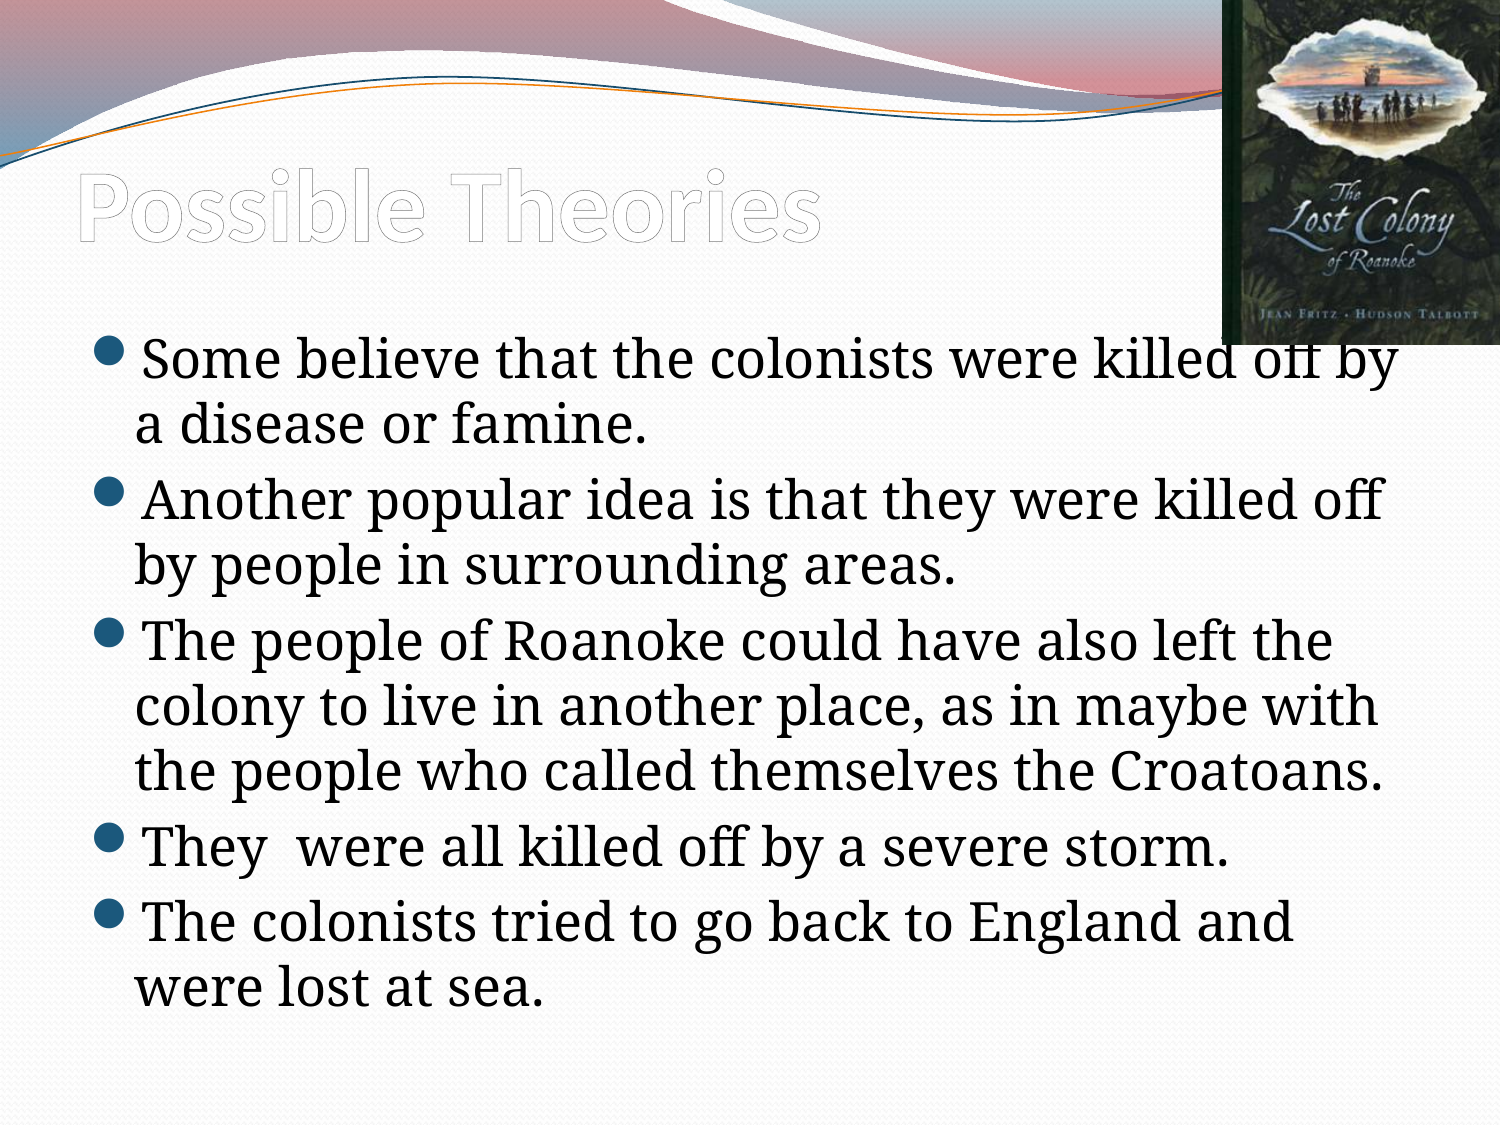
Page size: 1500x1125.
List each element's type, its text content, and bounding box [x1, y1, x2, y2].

title Possible Theories [75, 75, 1215, 263]
picture [1222, 0, 1500, 346]
list Some believe that the colonists were killed off by a disease or famine. Another popular idea is that they were killed off by people in surrounding areas. The people of Roanoke could have also left the colony to live in another place, as in maybe with the people who called themselves the Croatoans. They were all killed off by a severe storm. The colonists tried to go back to England and were lost at sea. [75, 317, 1425, 1038]
